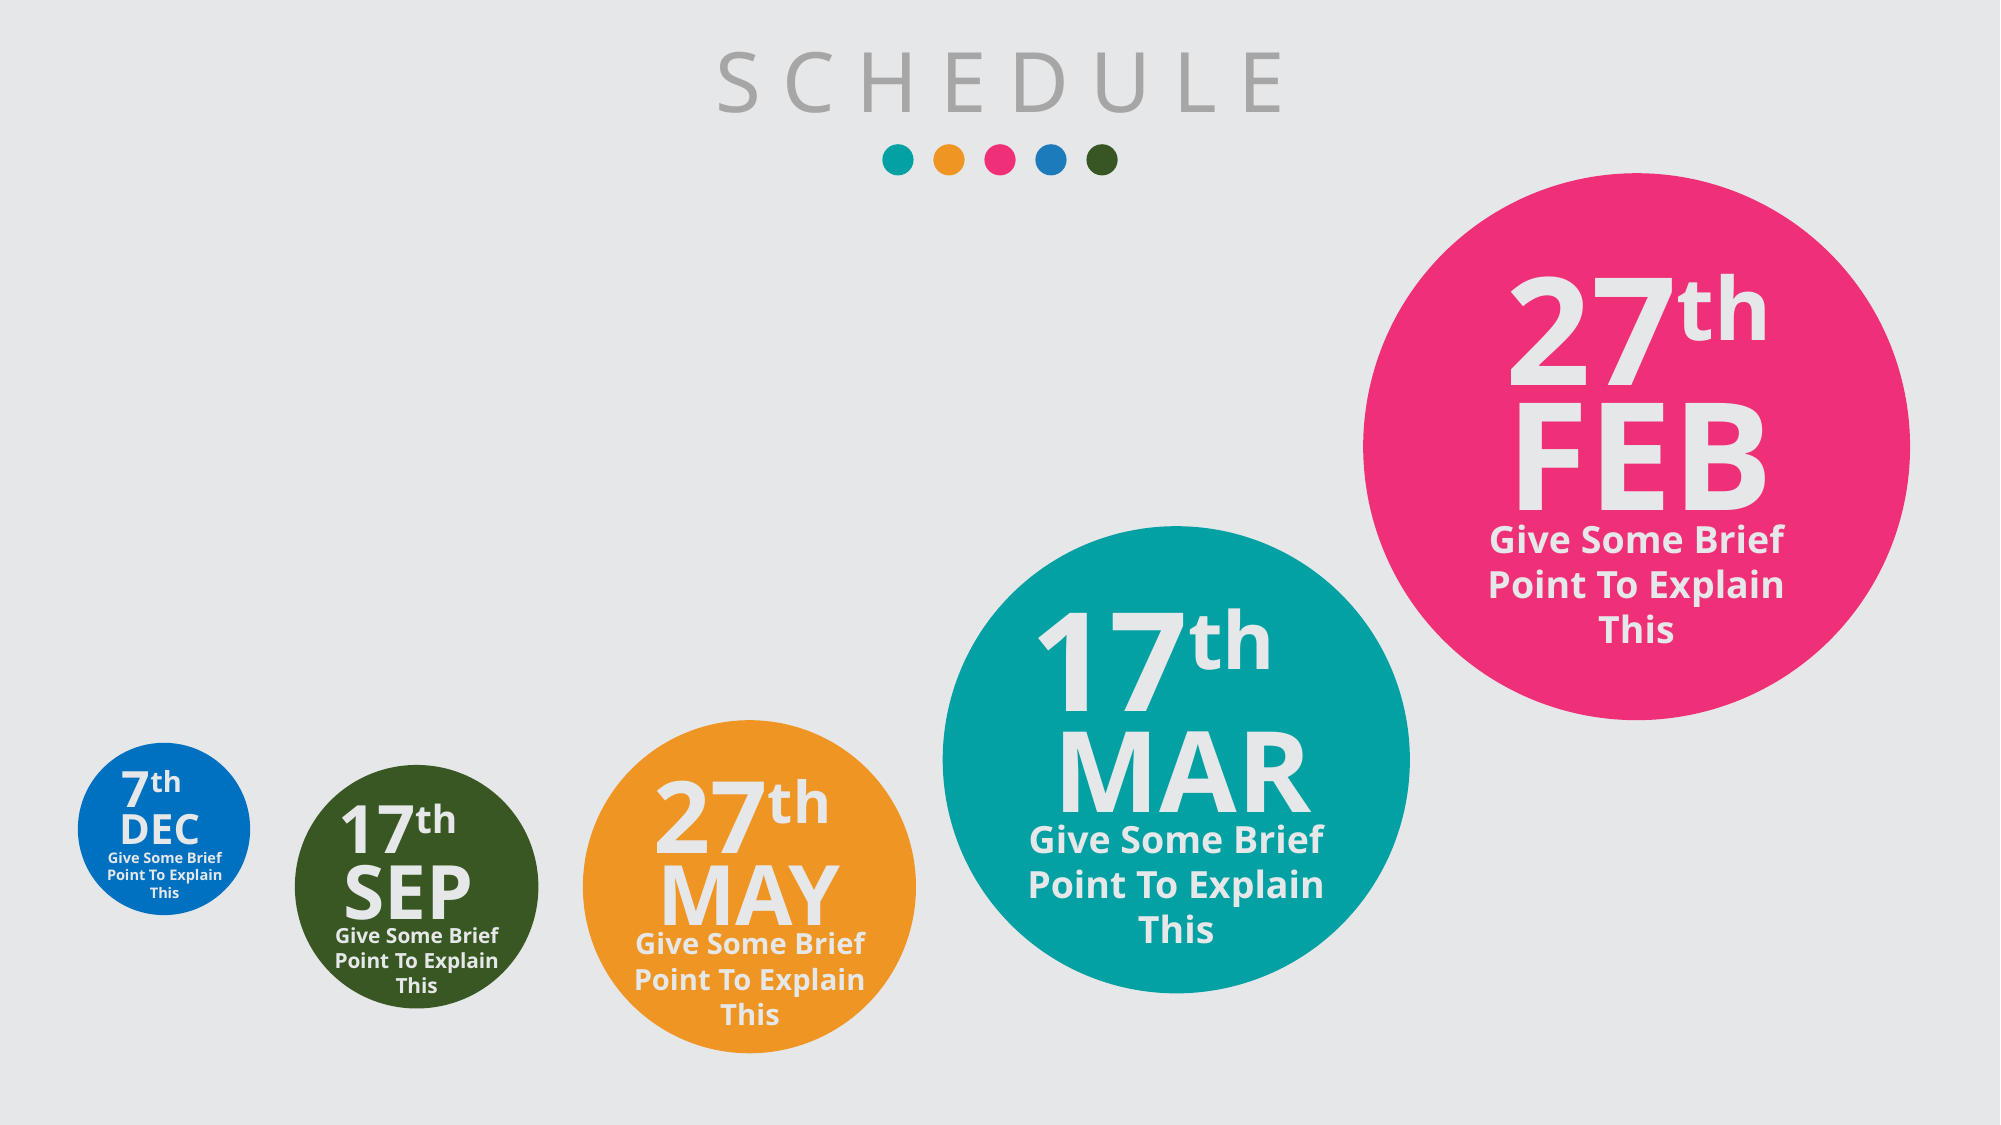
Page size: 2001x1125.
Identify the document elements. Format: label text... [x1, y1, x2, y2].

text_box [882, 144, 1118, 176]
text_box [942, 526, 1410, 994]
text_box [75, 742, 254, 916]
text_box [546, 720, 952, 1054]
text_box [201, 764, 611, 1009]
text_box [1363, 173, 1911, 721]
text_box S C H E D U L E [402, 21, 1597, 137]
